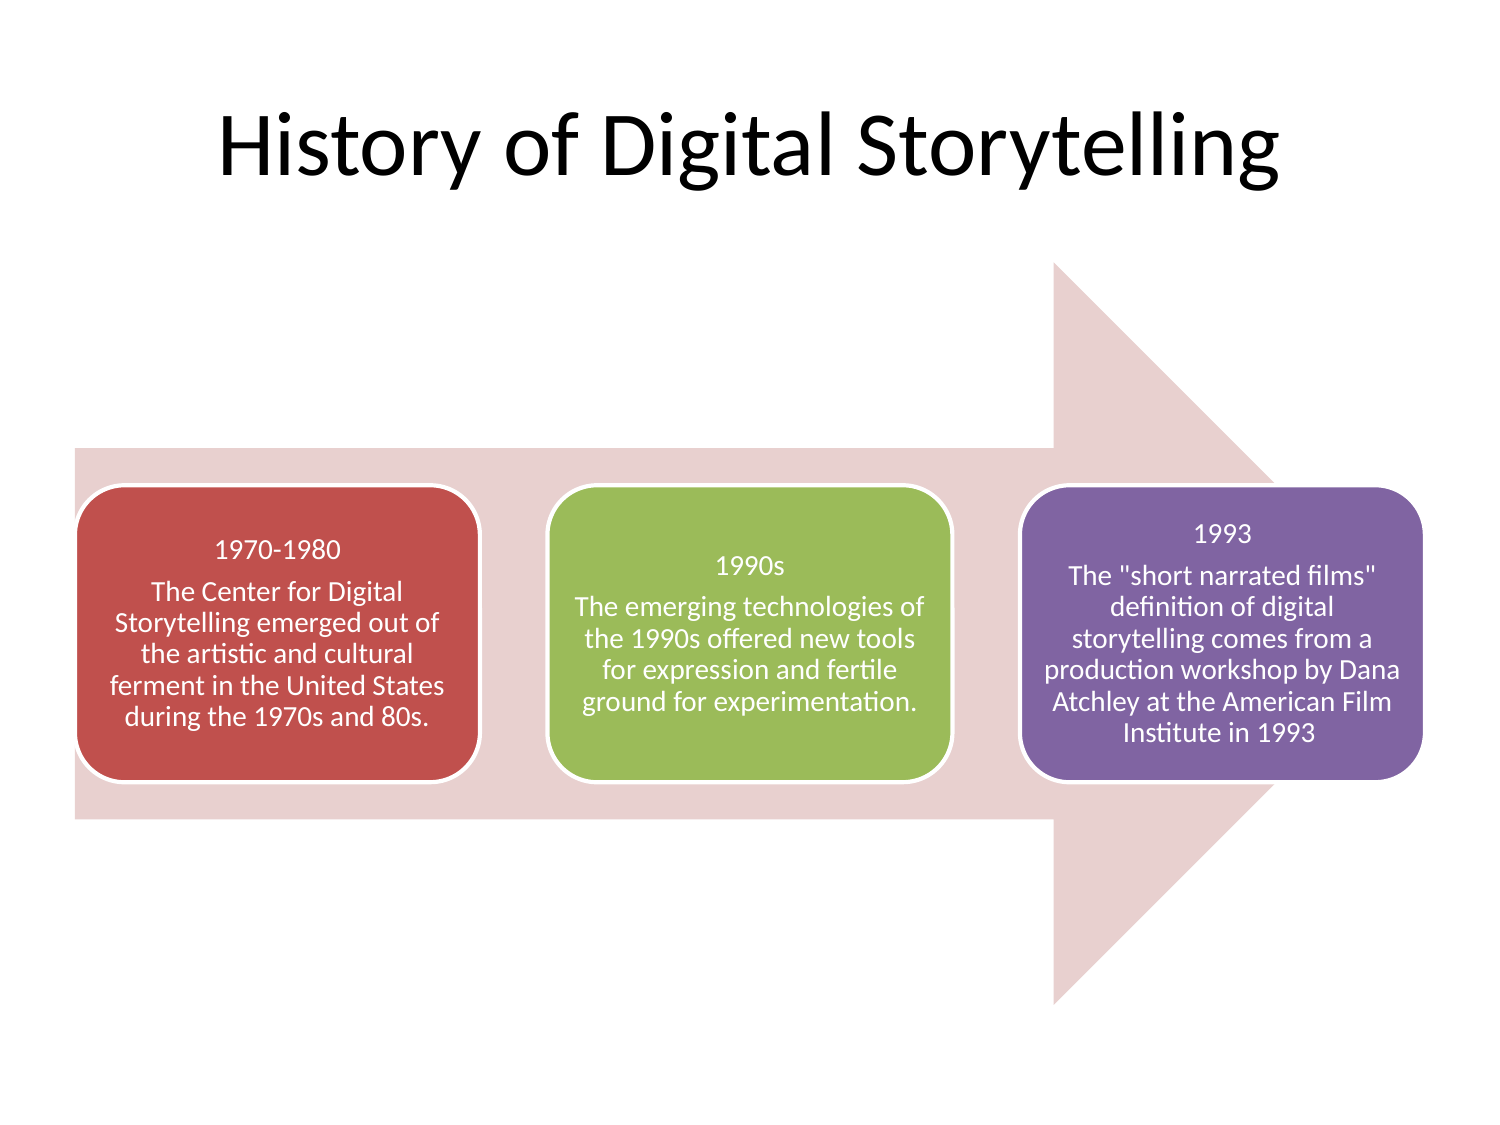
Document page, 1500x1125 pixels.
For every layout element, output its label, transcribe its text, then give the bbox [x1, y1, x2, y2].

title History of Digital Storytelling [75, 45, 1425, 233]
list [74, 262, 1426, 1006]
